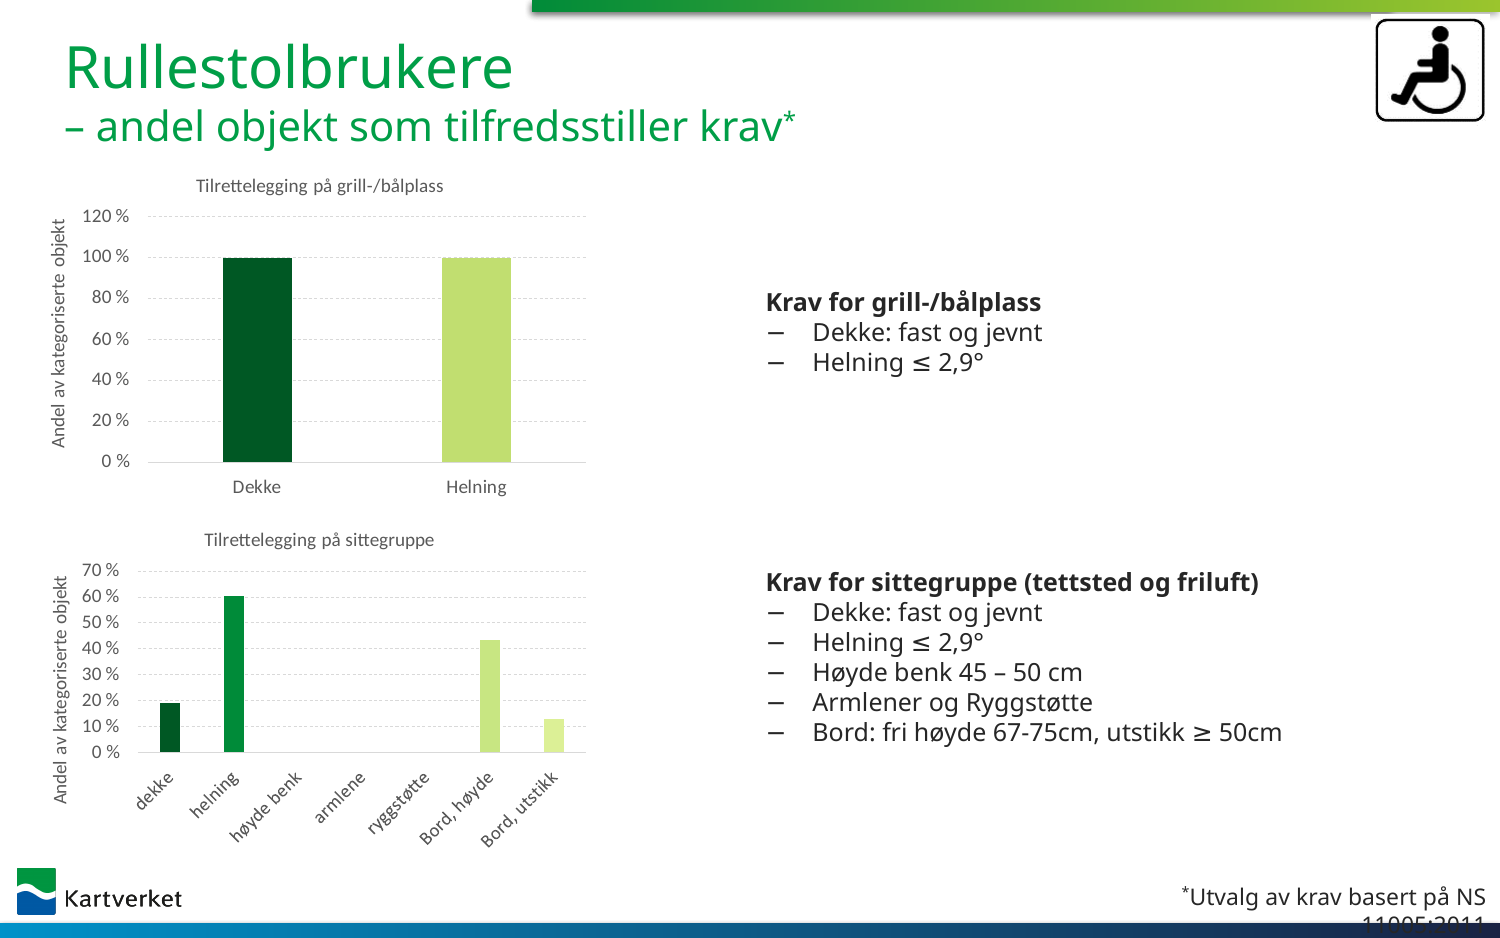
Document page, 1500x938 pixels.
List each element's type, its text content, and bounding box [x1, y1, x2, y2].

picture [41, 166, 597, 505]
picture [41, 520, 597, 859]
text_box Krav for grill-/bålplass Dekke: fast og jevnt Helning ≤ 2,9° [750, 279, 1452, 384]
text_box Rullestolbrukere – andel objekt som tilfredsstiller krav* [49, 14, 1431, 158]
text_box Krav for sittegruppe (tettsted og friluft) Dekke: fast og jevnt Helning ≤ 2,9° Høyde benk 45 – 50 cm Armlener og Ryggstøtte Bord: fri høyde 67-75cm, utstikk ≥ 50cm [750, 559, 1500, 754]
picture [1371, 13, 1491, 127]
text_box *Utvalg av krav basert på NS 11005:2011 [1068, 873, 1500, 938]
